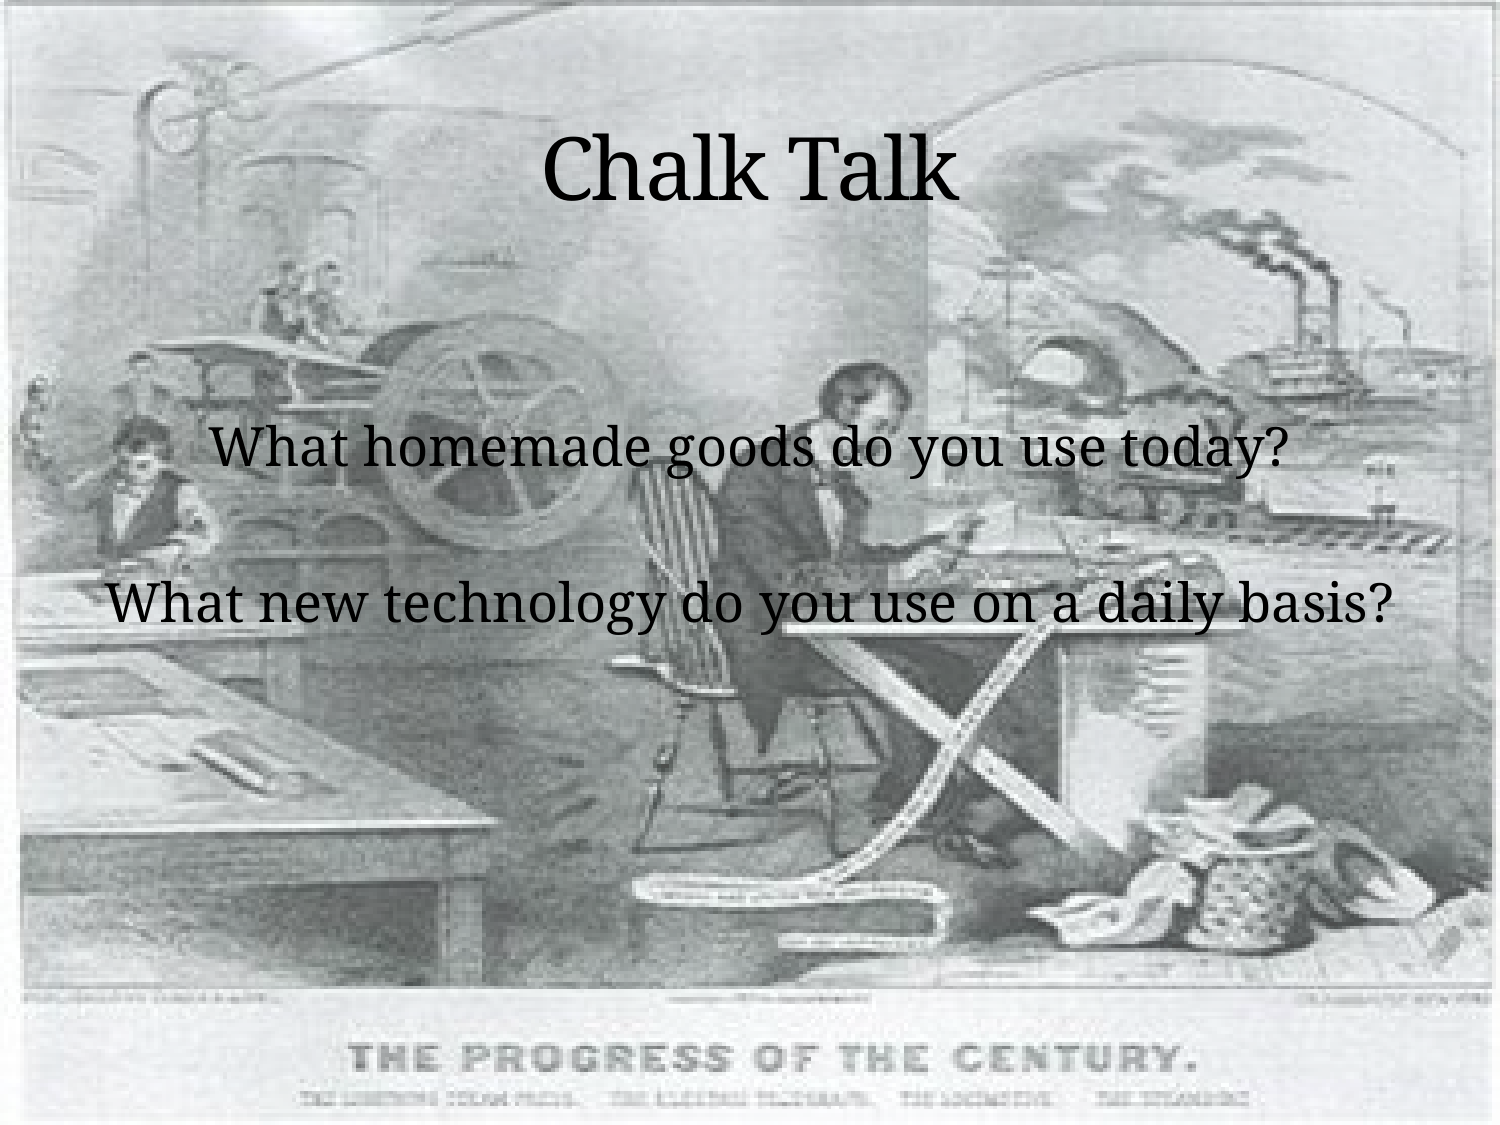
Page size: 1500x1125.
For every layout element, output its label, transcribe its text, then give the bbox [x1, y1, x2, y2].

list What homemade goods do you use today? What new technology do you use on a daily basis? [75, 249, 1425, 1000]
title Chalk Talk [74, 24, 1425, 225]
